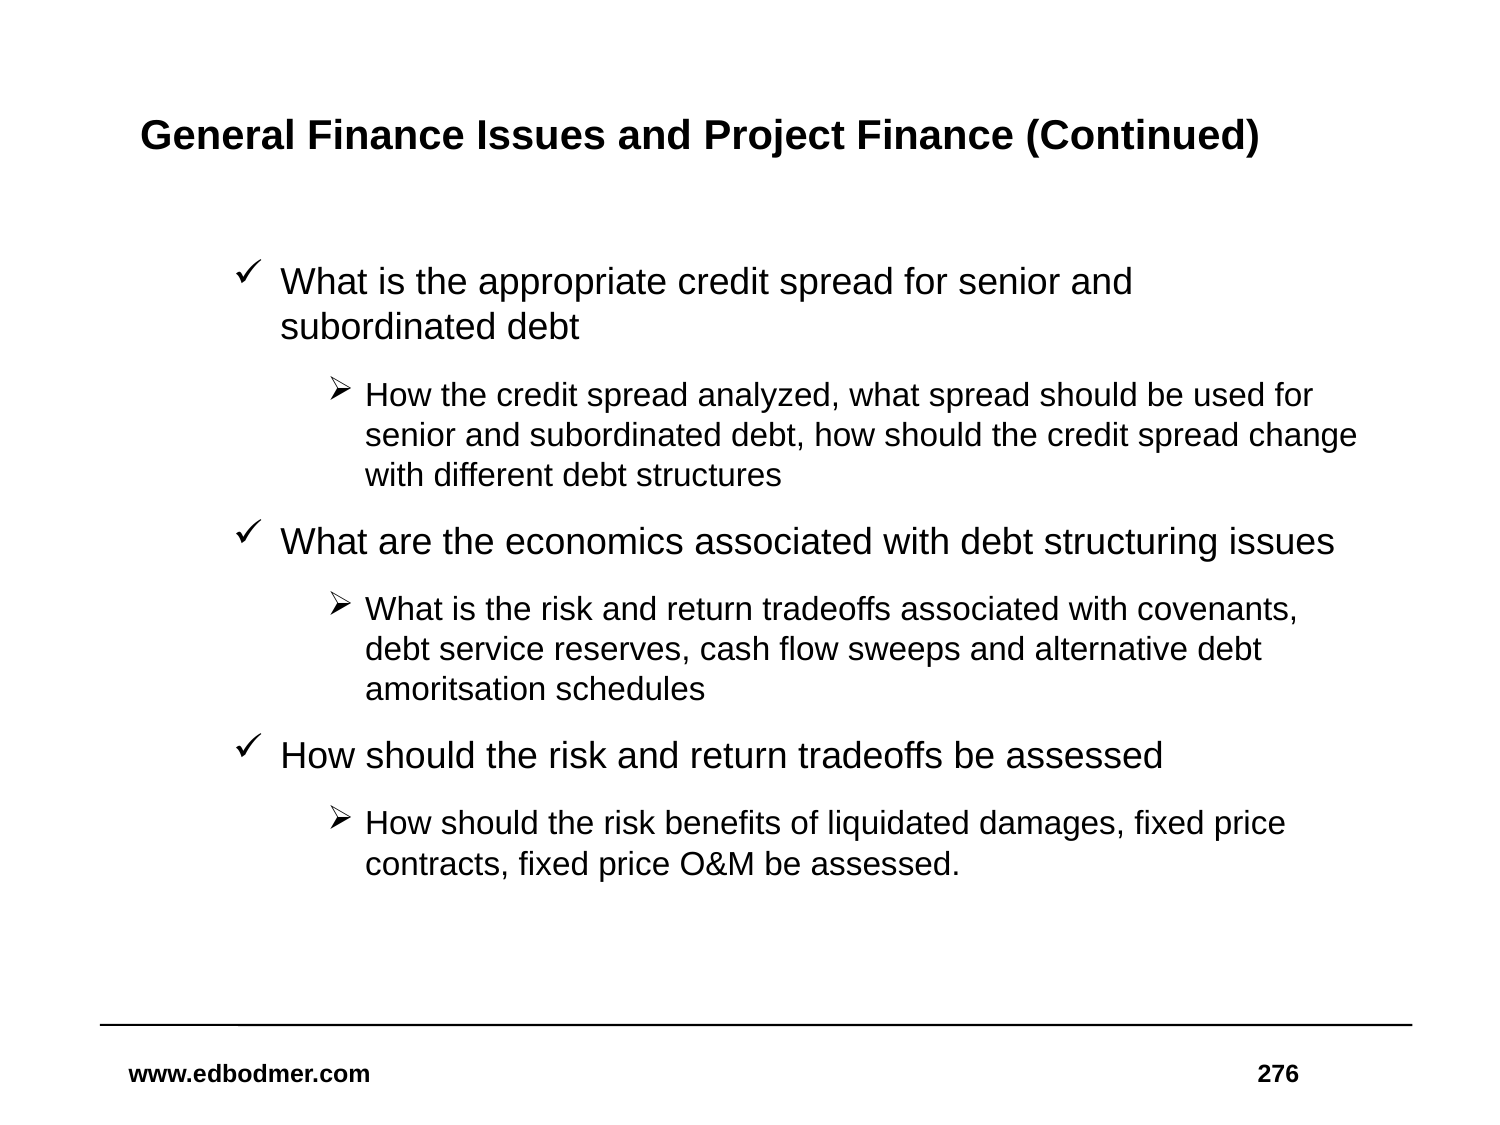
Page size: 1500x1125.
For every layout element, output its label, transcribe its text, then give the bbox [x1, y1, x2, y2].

title General Finance Issues and Project Finance (Continued) [125, 99, 1288, 225]
list What is the appropriate credit spread for senior and subordinated debt How the credit spread analyzed, what spread should be used for senior and subordinated debt, how should the credit spread change with different debt structures What are the economics associated with debt structuring issues What is the risk and return tradeoffs associated with covenants, debt service reserves, cash flow sweeps and alternative debt amoritsation schedules How should the risk and return tradeoffs be assessed How should the risk benefits of liquidated damages, fixed price contracts, fixed price O&M be assessed. [125, 249, 1375, 1000]
